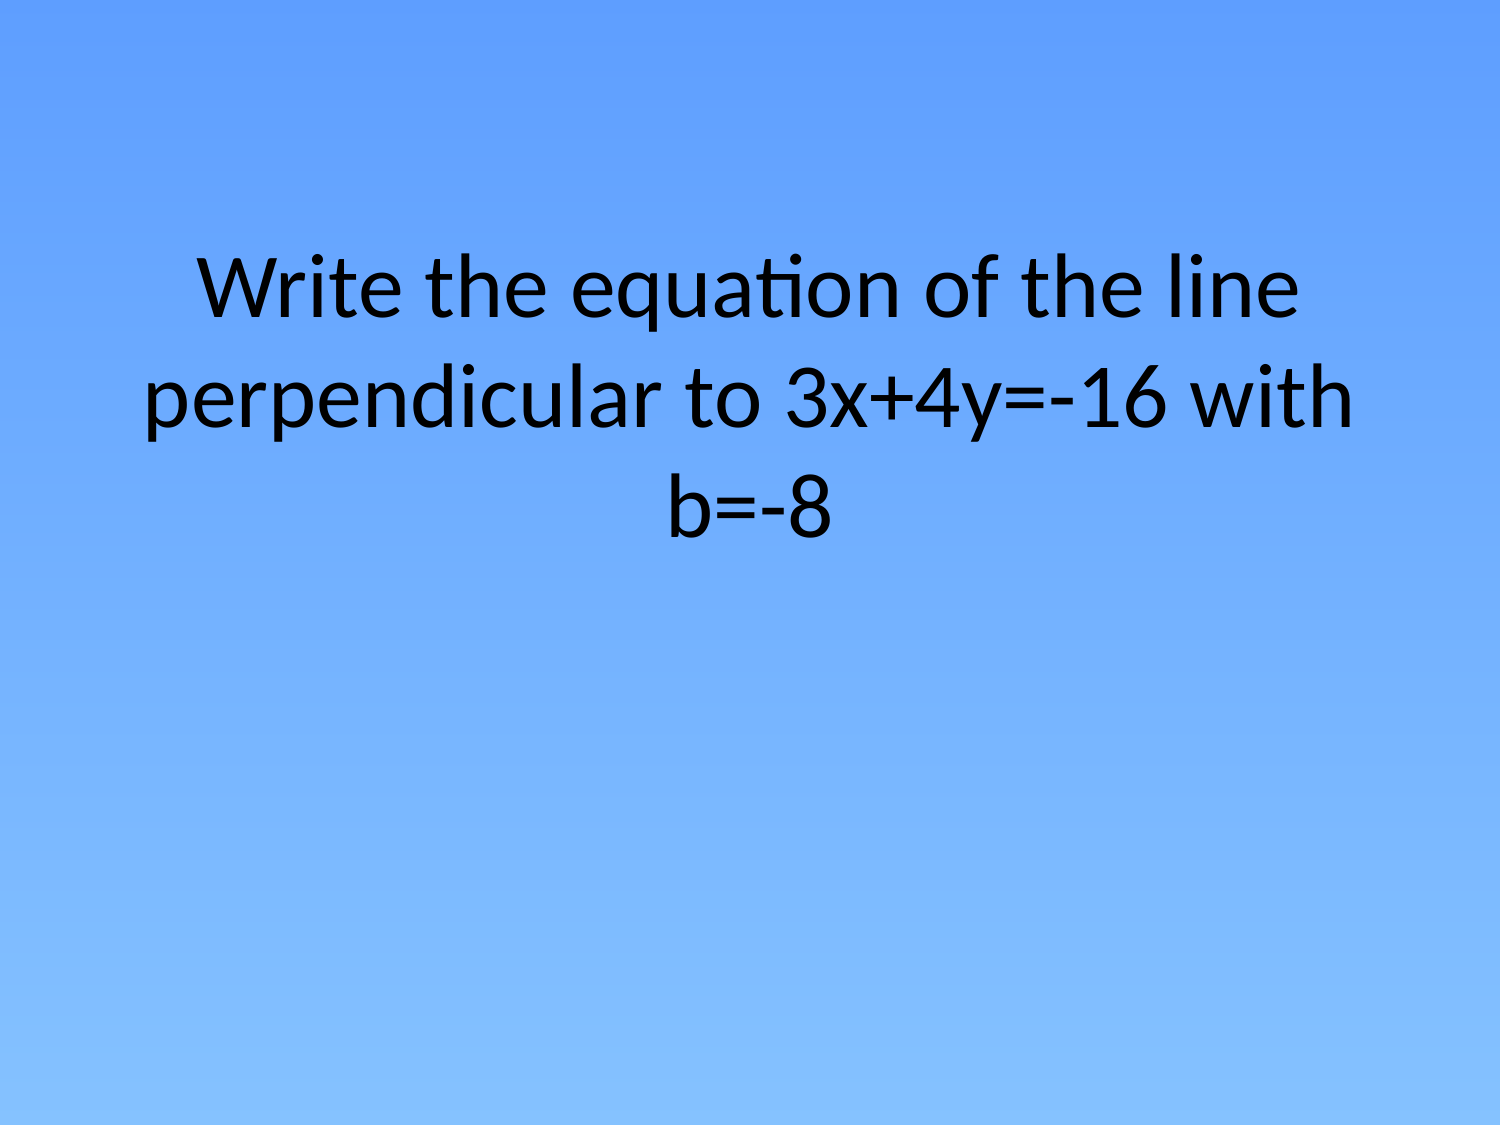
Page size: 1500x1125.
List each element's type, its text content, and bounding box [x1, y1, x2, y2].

title Write the equation of the line perpendicular to 3x+4y=-16 with b=-8 [74, 44, 1426, 738]
